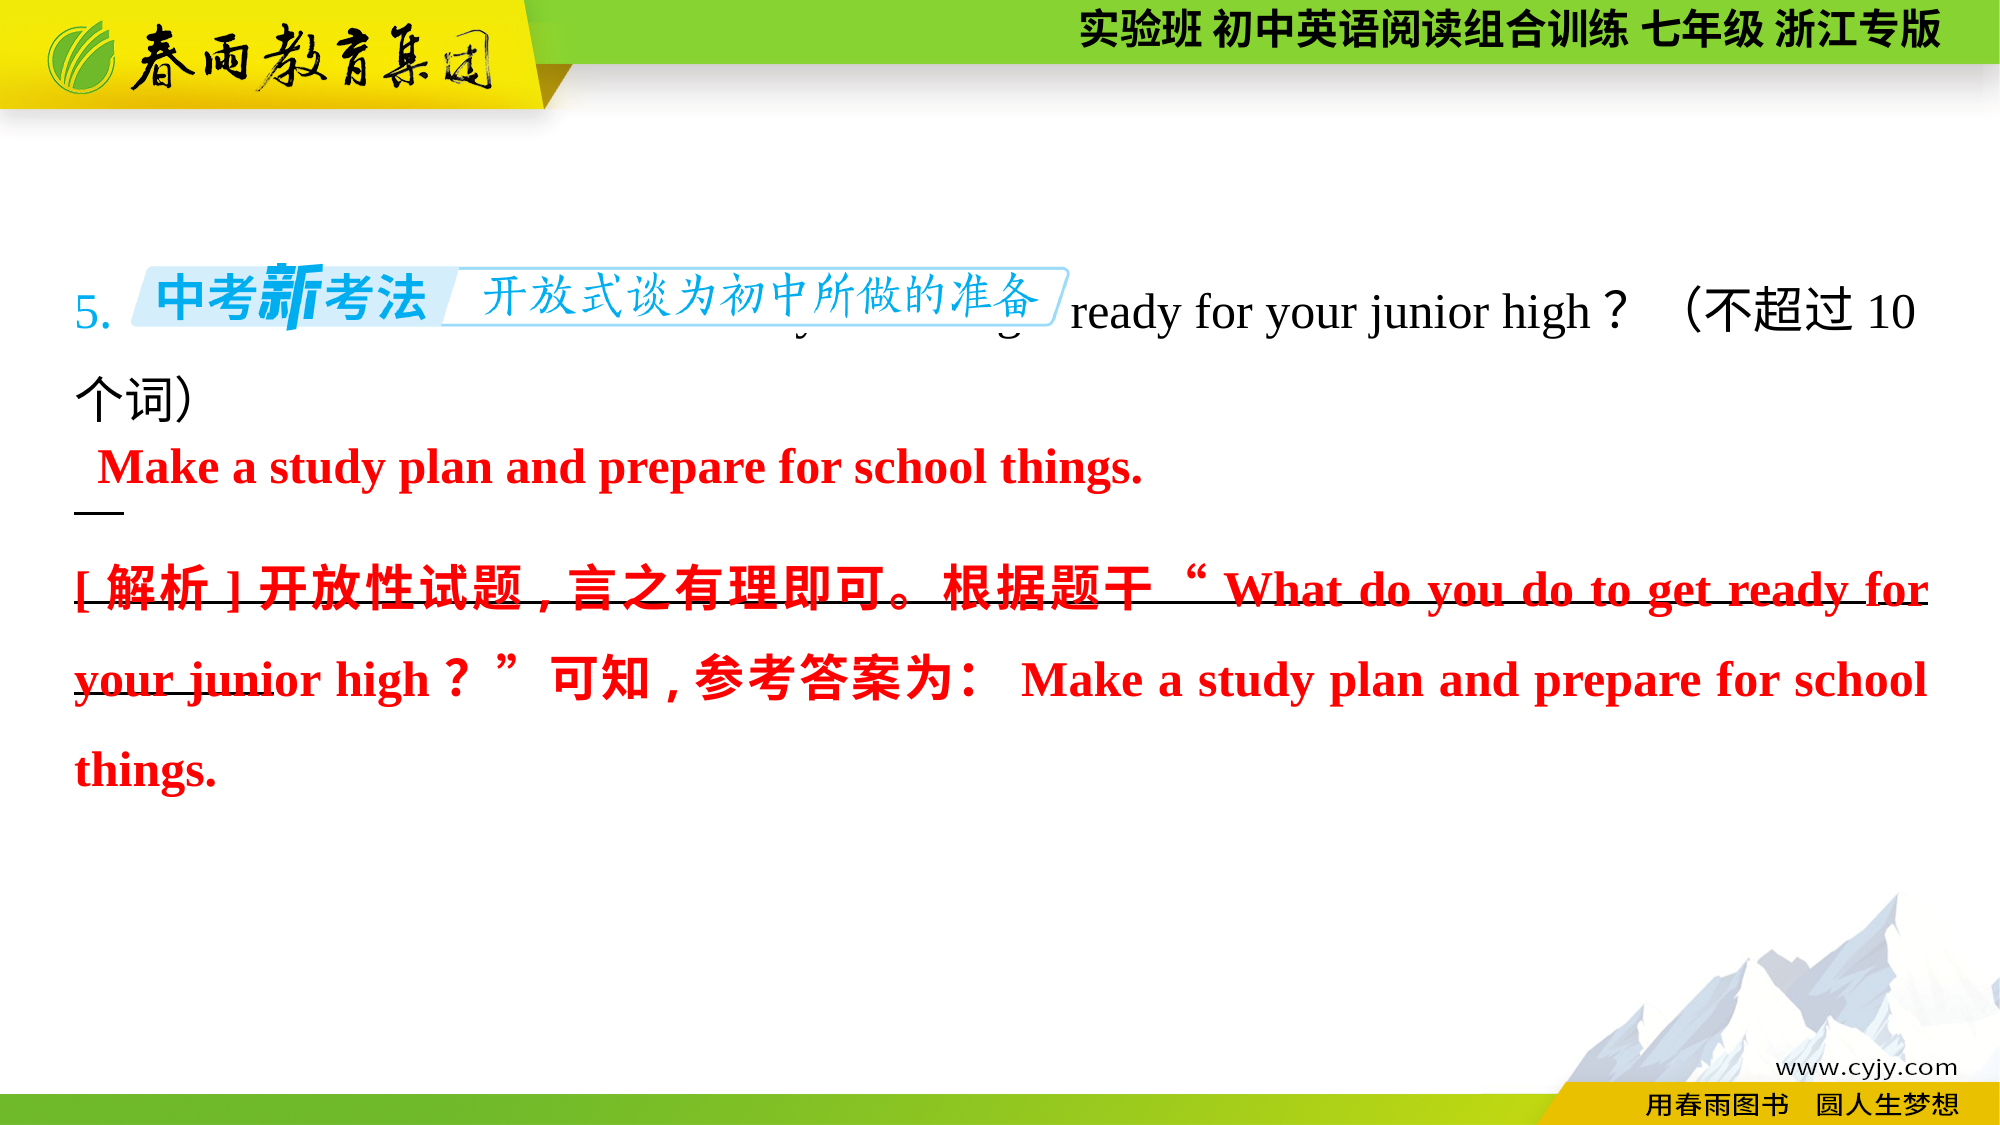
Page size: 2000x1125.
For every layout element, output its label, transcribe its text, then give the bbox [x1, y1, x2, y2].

text_box [解析]开放性试题,言之有理即可。根据题干“What do you do to get ready for your junior high？”可知,参考答案为：Make a study plan and prepare for school things. [59, 518, 1944, 804]
list 5. What do you do to get ready for your junior high？（不超过10个词） ______________________________________________________________________ [59, 240, 1944, 518]
picture [0, 0, 2000, 1125]
text_box Make a study plan and prepare for school things. [82, 426, 1272, 502]
